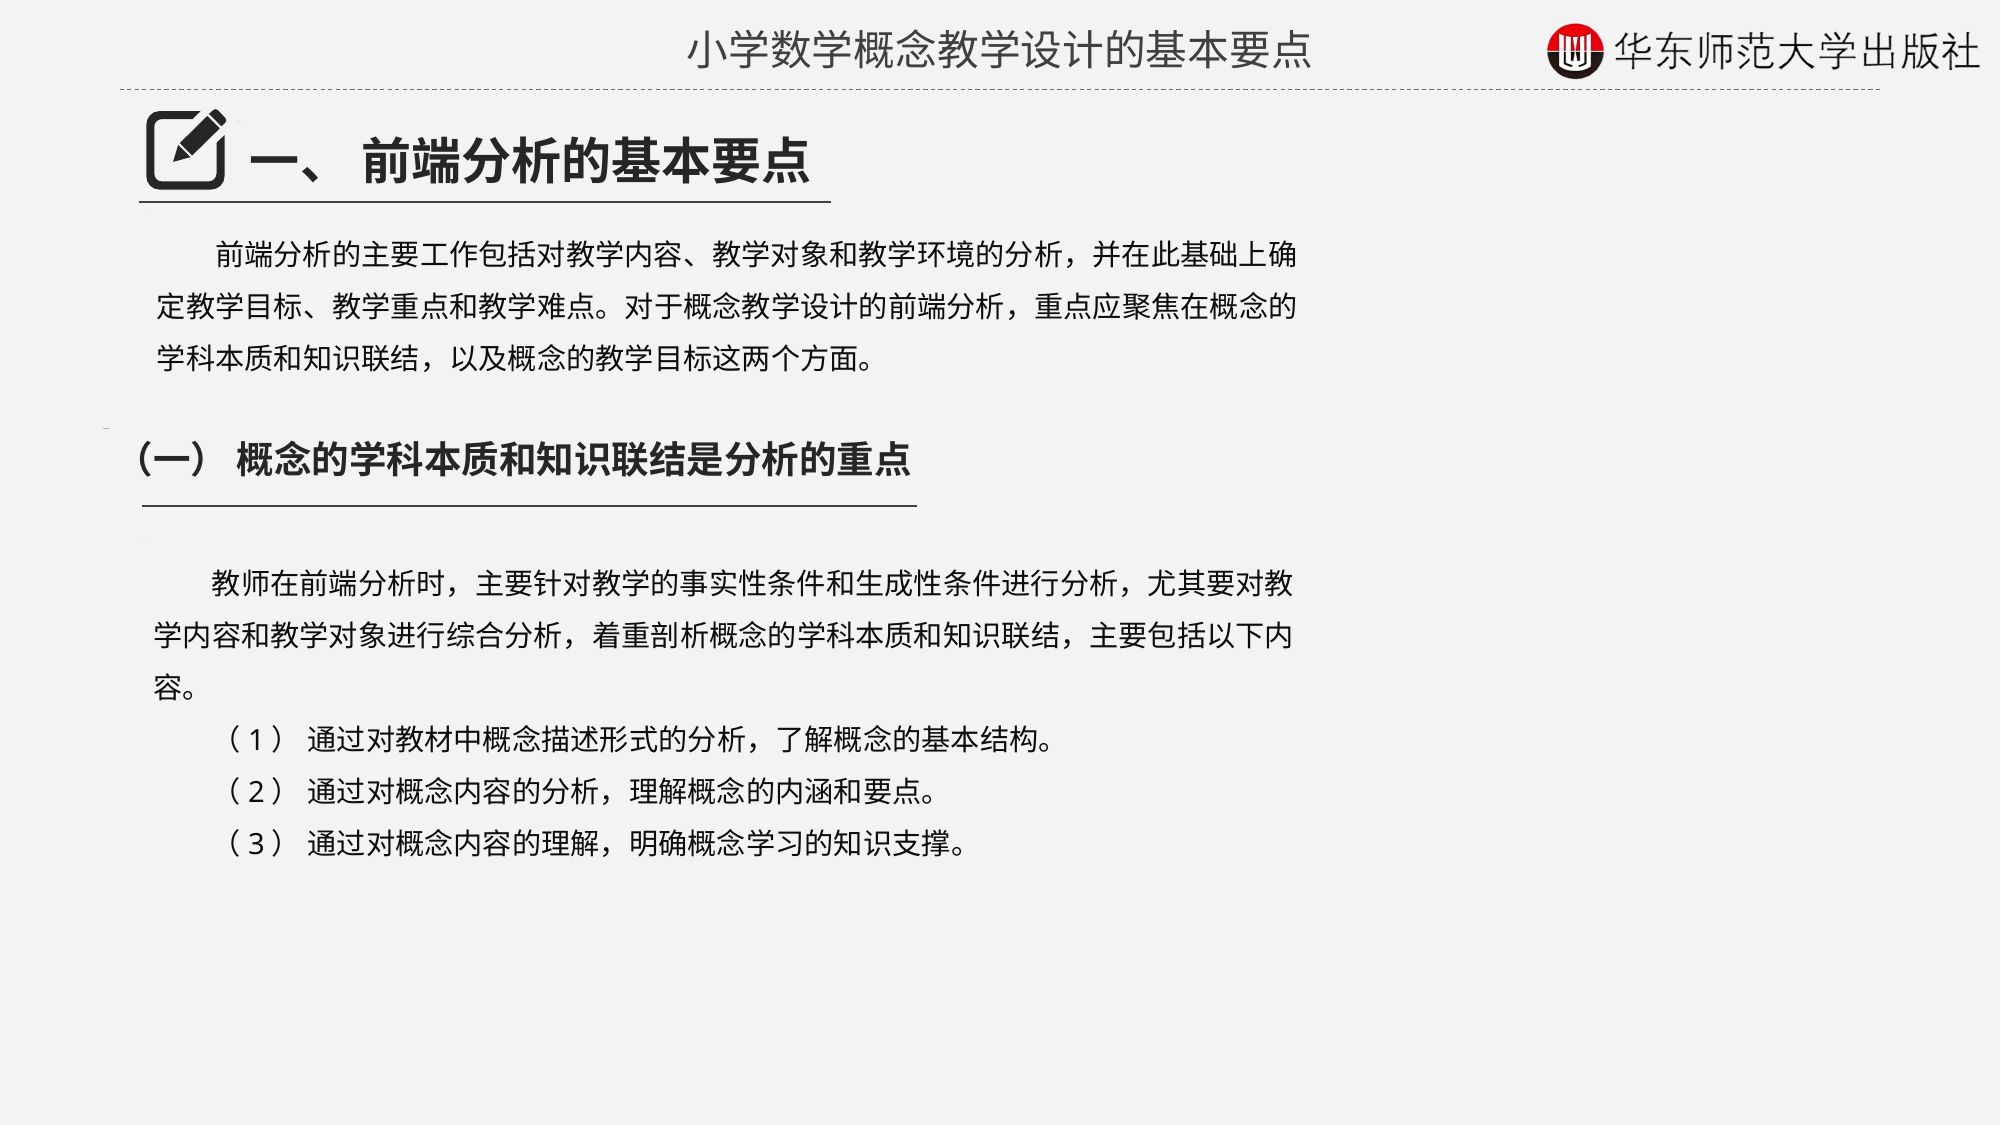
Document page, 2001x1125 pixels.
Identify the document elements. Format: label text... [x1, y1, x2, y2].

text_box 教师在前端分析时，主要针对教学的事实性条件和生成性条件进行分析，尤其要对教学内容和教学对象进行综合分析，着重剖析概念的学科本质和知识联结，主要包括以下内容。 （1） 通过对教材中概念描述形式的分析，了解概念的基本结构。 （2） 通过对概念内容的分析，理解概念的内涵和要点。 （3） 通过对概念内容的理解，明确概念学习的知识支撑。 [138, 540, 1320, 868]
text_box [1536, 13, 1989, 83]
text_box [146, 111, 225, 190]
text_box 一、 前端分析的基本要点 [235, 121, 1147, 197]
text_box 小学数学概念教学设计的基本要点 [680, 23, 1320, 74]
text_box 前端分析的主要工作包括对教学内容、教学对象和教学环境的分析，并在此基础上确定教学目标、教学重点和教学难点。对于概念教学设计的前端分析，重点应聚焦在概念的学科本质和知识联结，以及概念的教学目标这两个方面。 [142, 212, 1320, 383]
text_box [208, 109, 227, 127]
text_box （一） 概念的学科本质和知识联结是分析的重点 [101, 428, 1021, 489]
